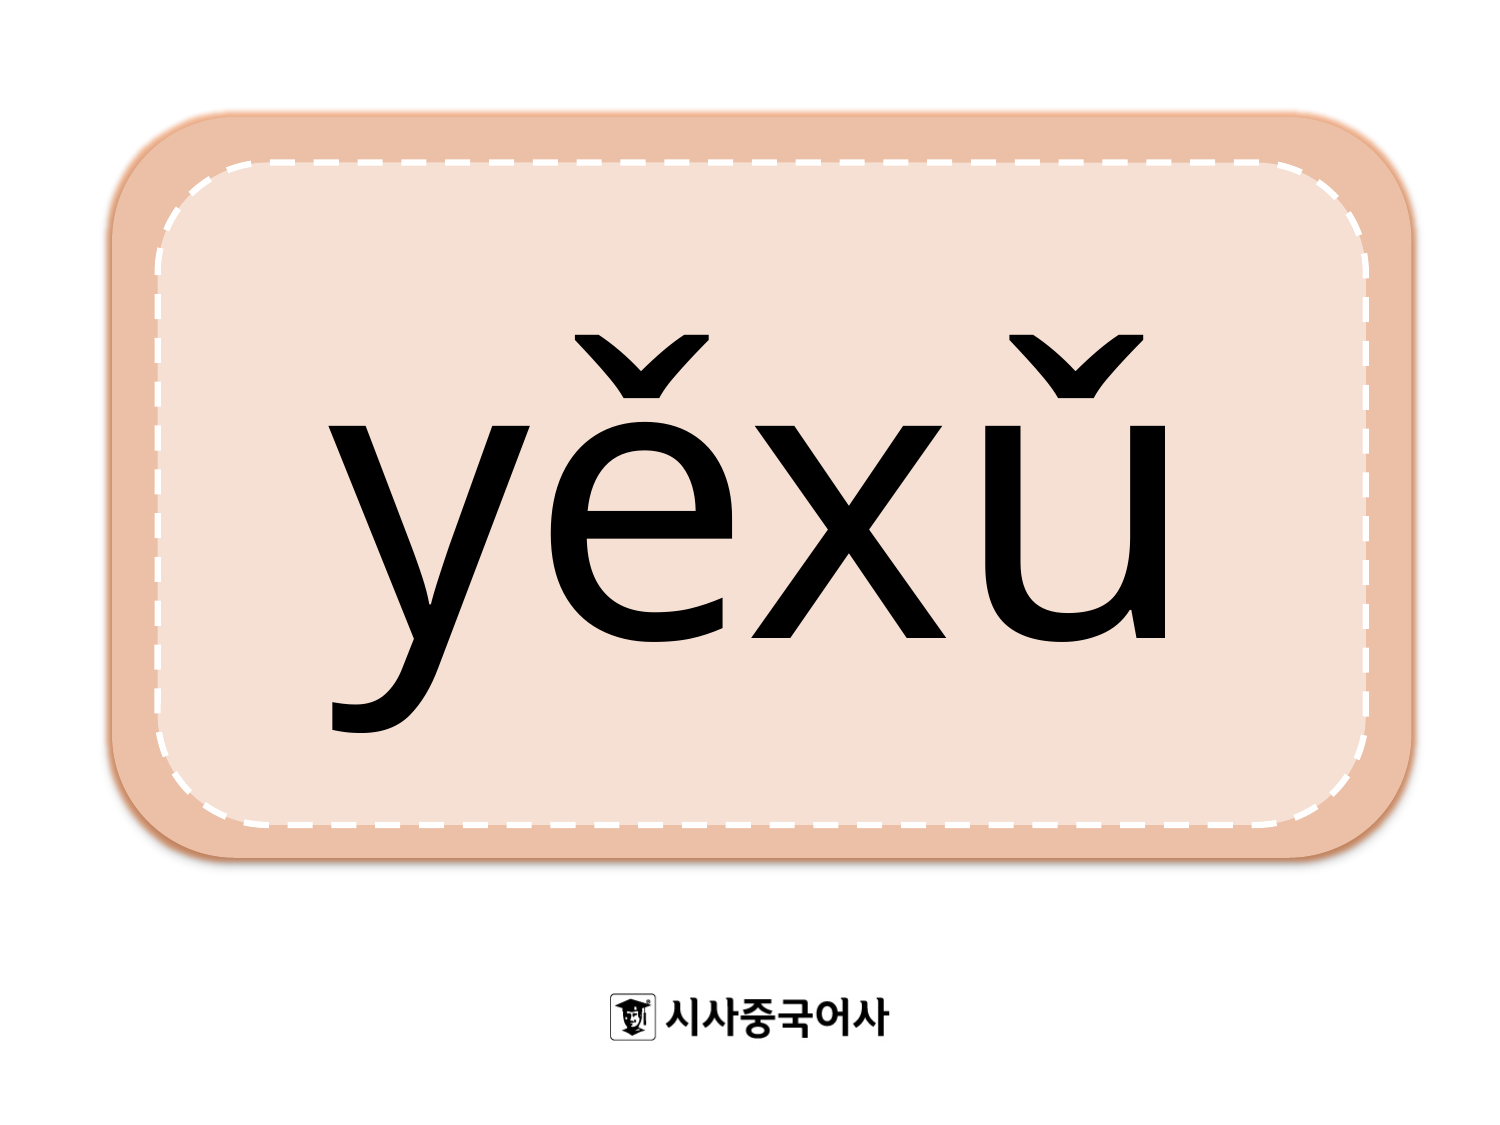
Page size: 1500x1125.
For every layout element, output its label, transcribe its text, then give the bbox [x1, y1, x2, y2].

picture [602, 987, 898, 1047]
text_box yěxǔ [159, 149, 1368, 812]
